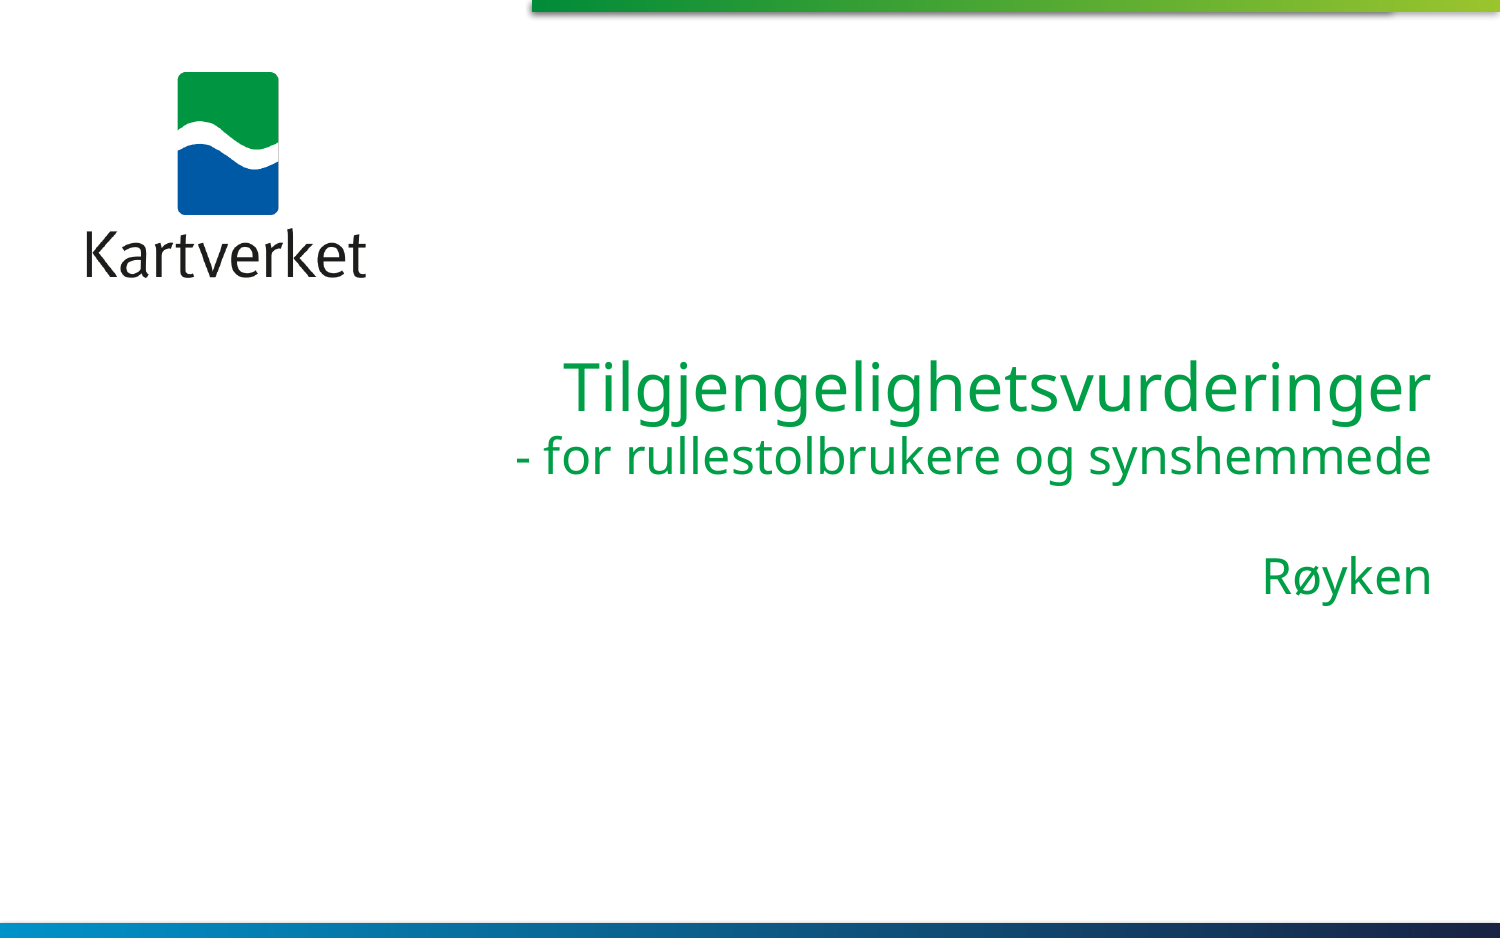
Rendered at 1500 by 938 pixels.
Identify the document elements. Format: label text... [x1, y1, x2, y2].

text_box Tilgjengelighetsvurderinger - for rullestolbrukere og synshemmede Røyken [66, 337, 1449, 613]
